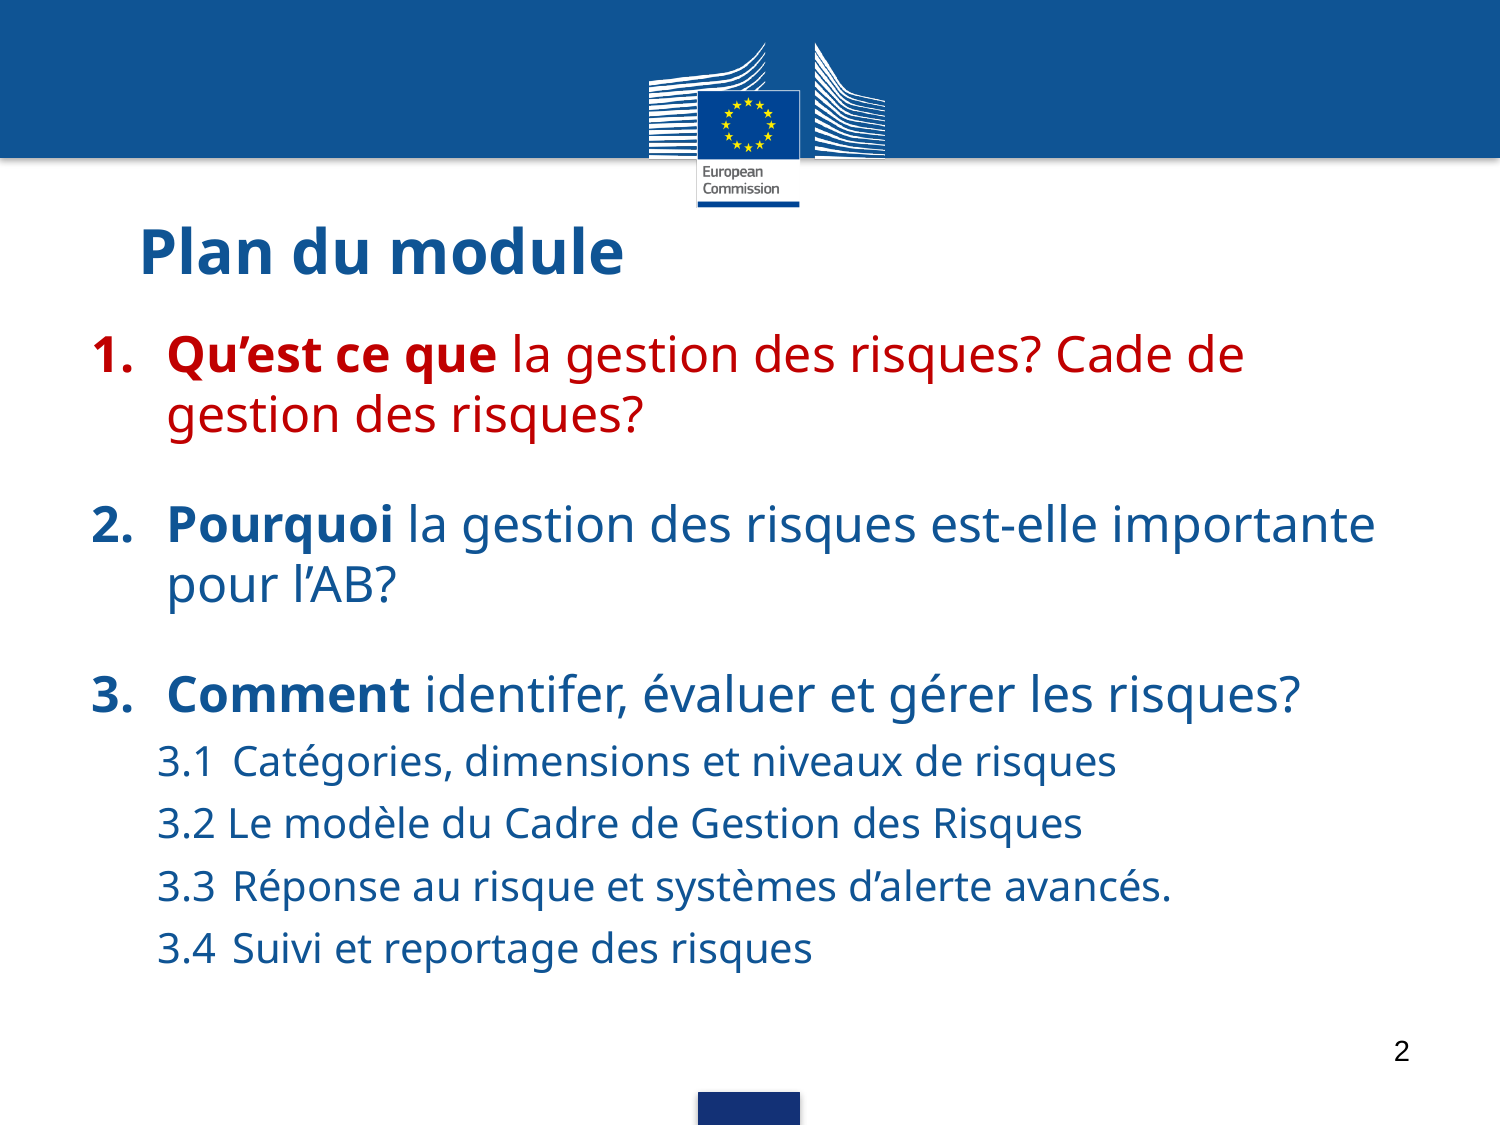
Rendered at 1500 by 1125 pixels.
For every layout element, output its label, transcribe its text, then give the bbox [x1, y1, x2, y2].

picture [649, 42, 885, 172]
slide_number 2 [1074, 1024, 1426, 1103]
title Plan du module [64, 172, 1416, 327]
list Qu’est ce que la gestion des risques? Cade de gestion des risques? Pourquoi la gestion des risques est-elle importante pour l’AB? Comment identifer, évaluer et gérer les risques? 3.1 Catégories, dimensions et niveaux de risques 3.2 Le modèle du Cadre de Gestion des Risques 3.3 Réponse au risque et systèmes d’alerte avancés. 3.4 Suivi et reportage des risques [76, 314, 1427, 894]
